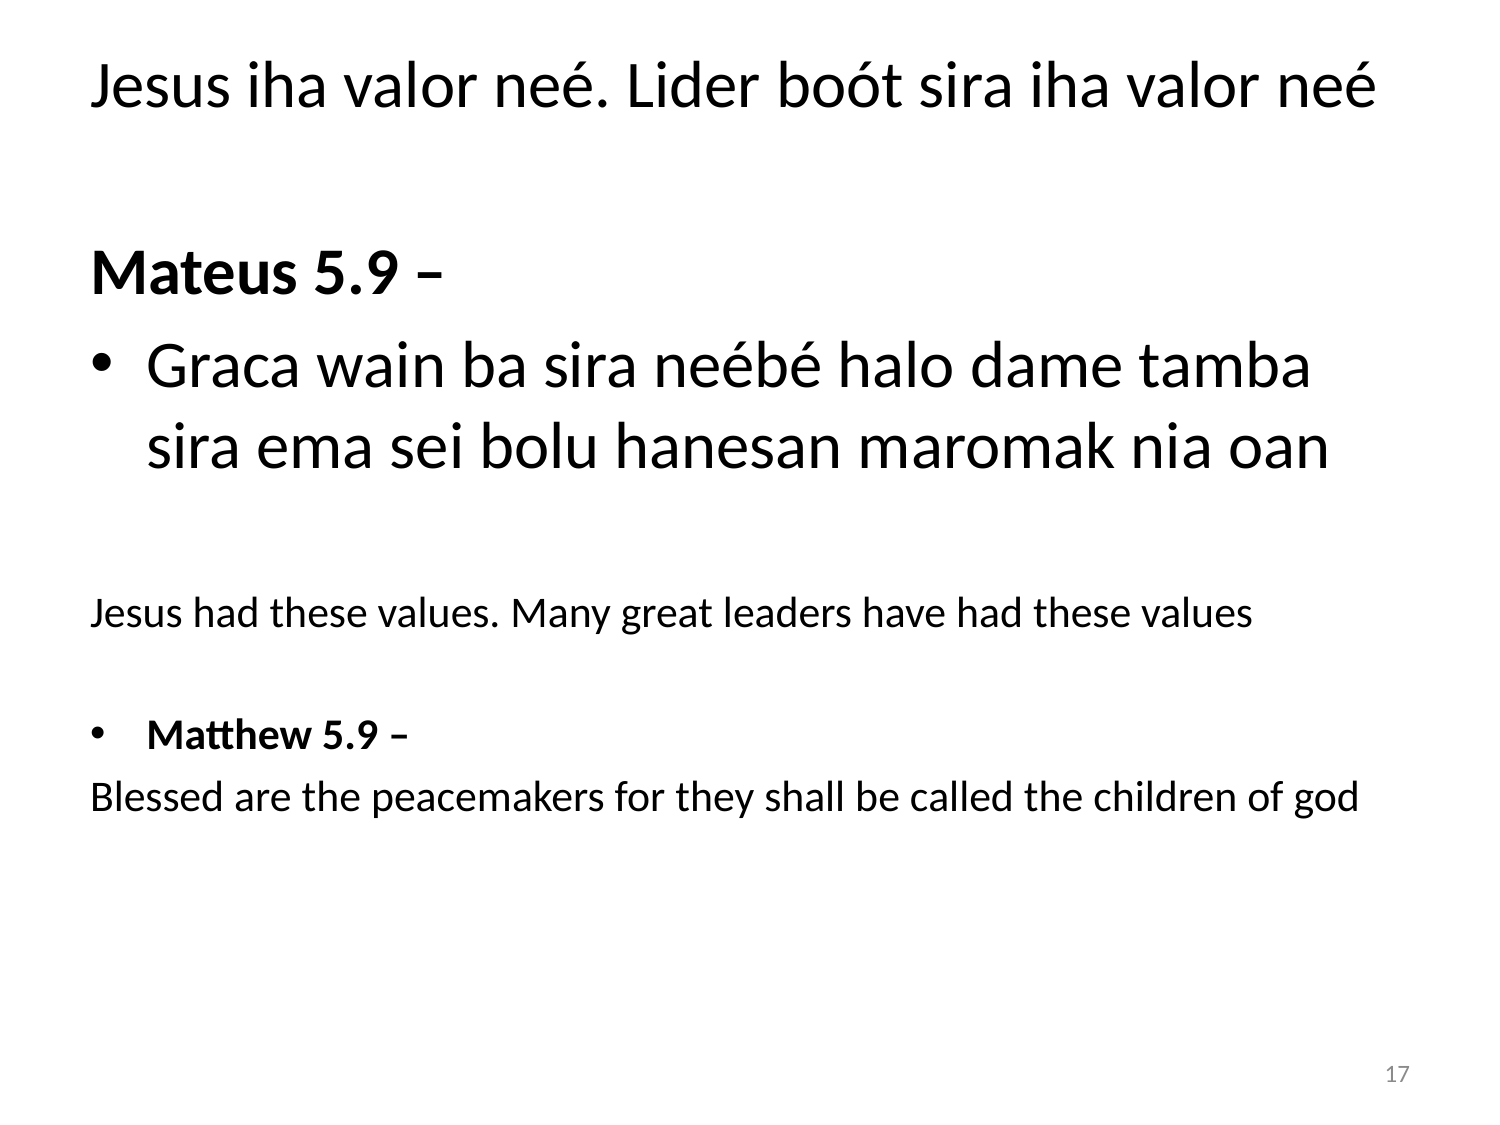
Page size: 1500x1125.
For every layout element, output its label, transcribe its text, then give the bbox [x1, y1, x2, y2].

list Jesus iha valor neé. Lider boót sira iha valor neé Mateus 5.9 – Graca wain ba sira neébé halo dame tamba sira ema sei bolu hanesan maromak nia oan Jesus had these values. Many great leaders have had these values Matthew 5.9 – Blessed are the peacemakers for they shall be called the children of god [75, 33, 1425, 1043]
slide_number 17 [1074, 1042, 1425, 1103]
